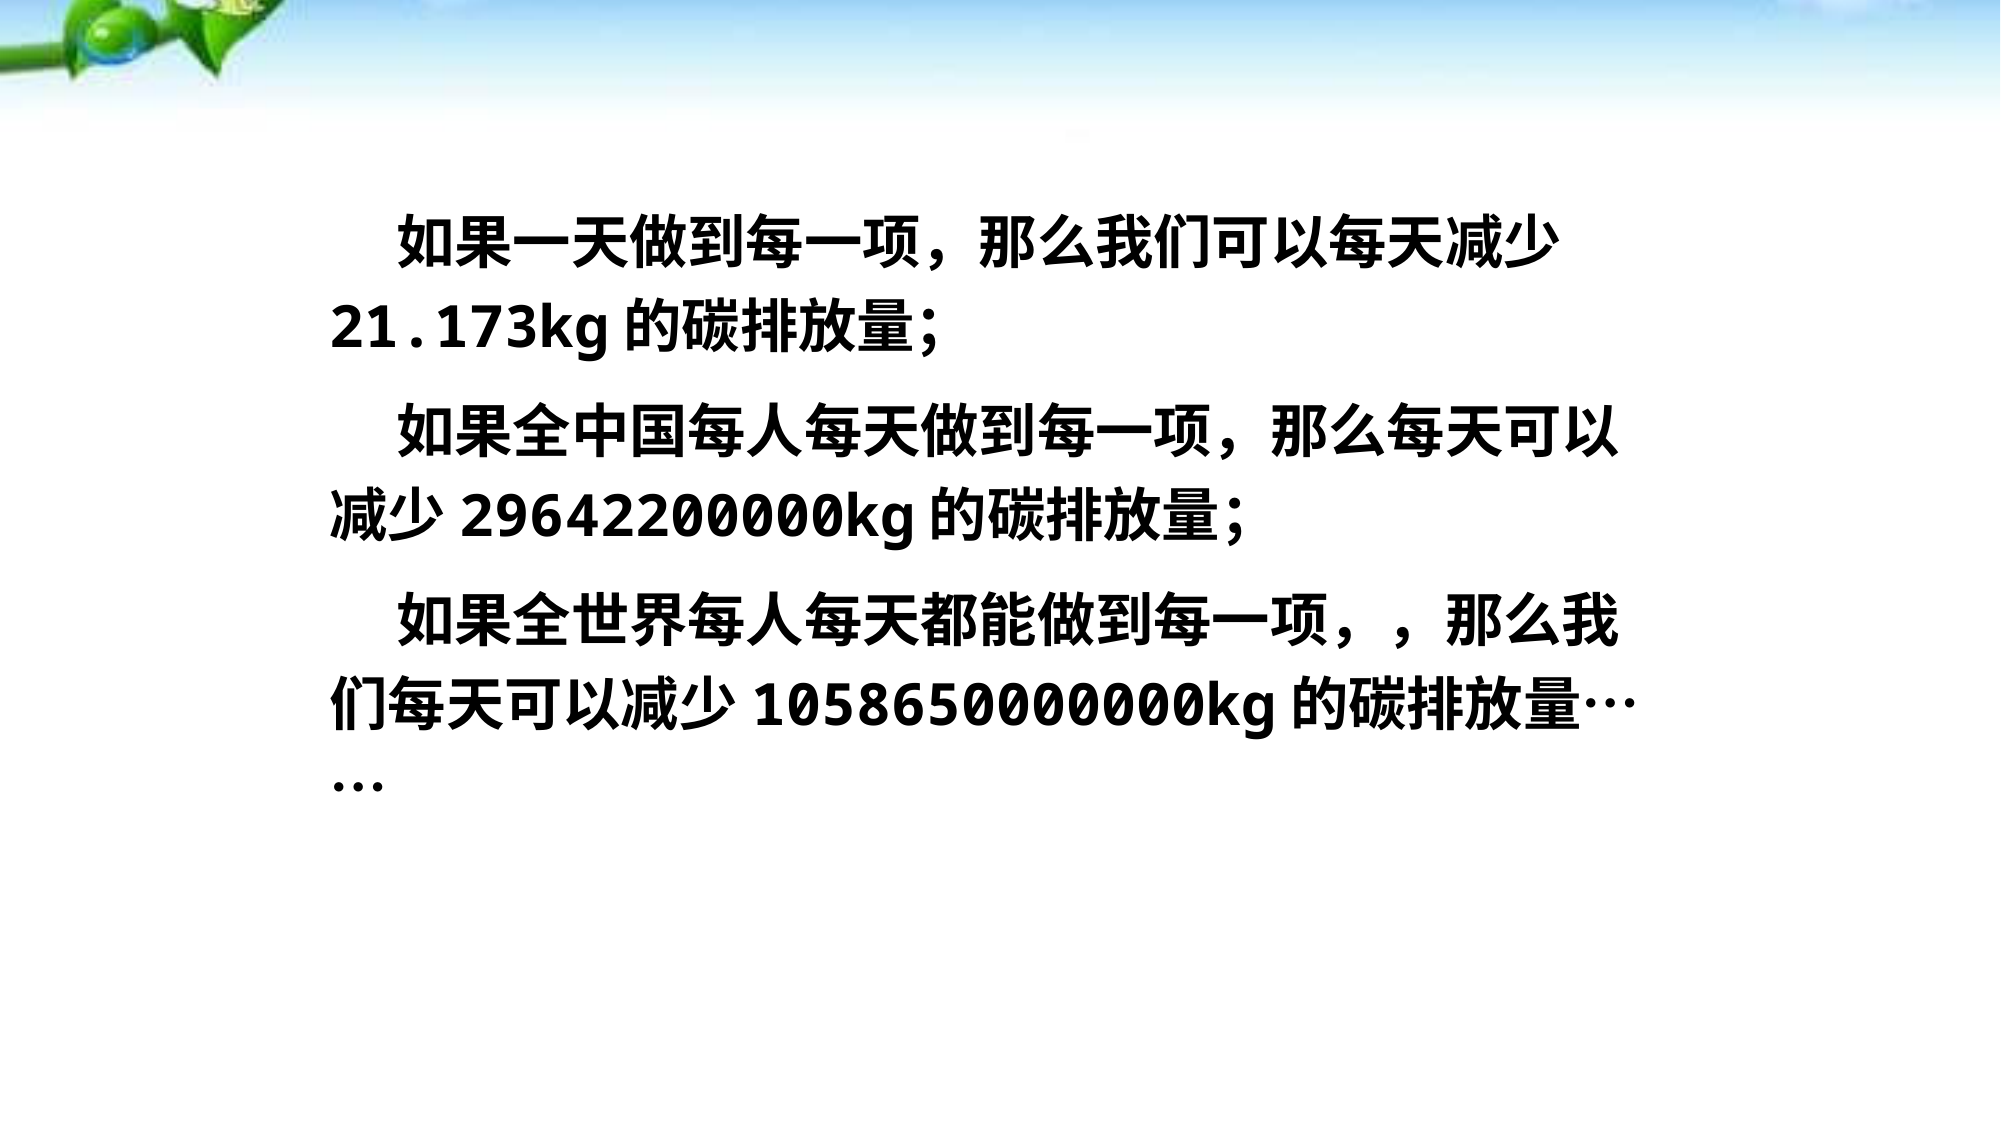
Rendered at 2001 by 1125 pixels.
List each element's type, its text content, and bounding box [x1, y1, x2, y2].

picture [0, 0, 2001, 1125]
text_box 如果一天做到每一项，那么我们可以每天减少21.173kg的碳排放量； 如果全中国每人每天做到每一项，那么每天可以减少29642200000kg的碳排放量； 如果全世界每人每天都能做到每一项，，那么我们每天可以减少1058650000000kg的碳排放量…… [314, 184, 1686, 829]
